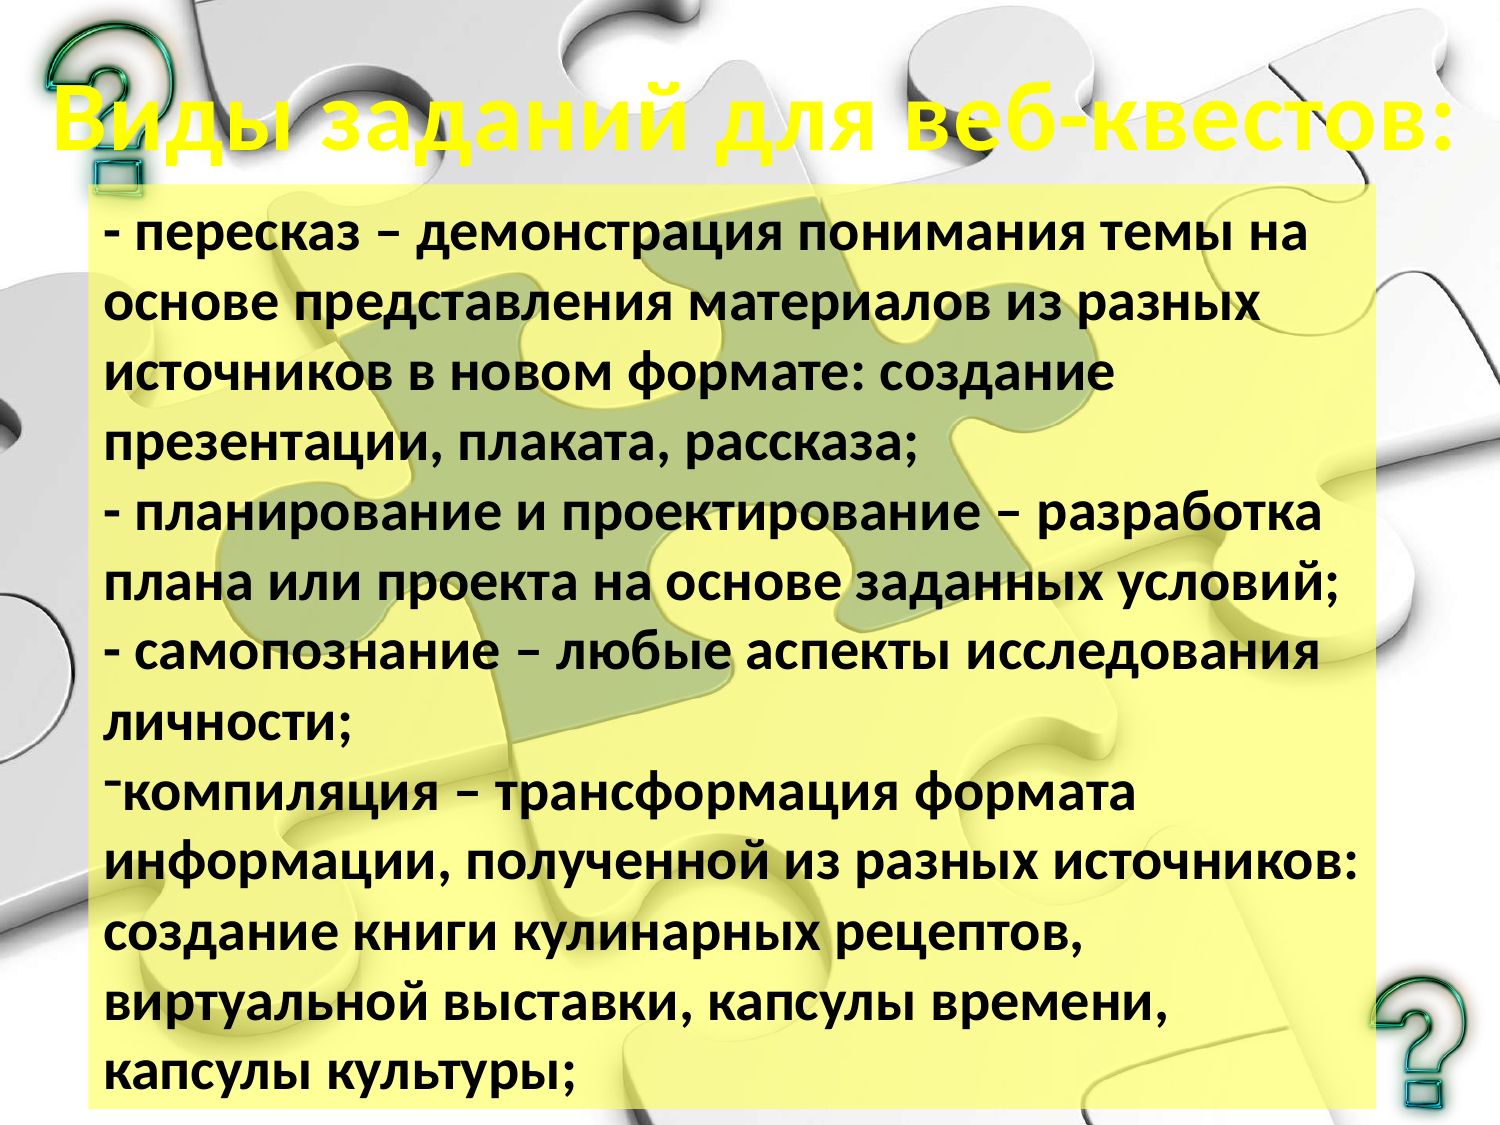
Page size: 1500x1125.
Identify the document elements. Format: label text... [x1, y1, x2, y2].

text_box Виды заданий для веб-квестов: [223, 42, 1499, 178]
picture [0, 0, 1500, 1125]
text_box - пересказ – демонстрация понимания темы на основе представления материалов из разных источников в новом формате: создание презентации, плаката, рассказа; - планирование и проектирование – разработка плана или проекта на основе заданных условий; - самопознание – любые аспекты исследования личности; компиляция – трансформация формата информации, полученной из разных источников: создание книги кулинарных рецептов, виртуальной выставки, капсулы времени, капсулы культуры; [88, 184, 1376, 1109]
